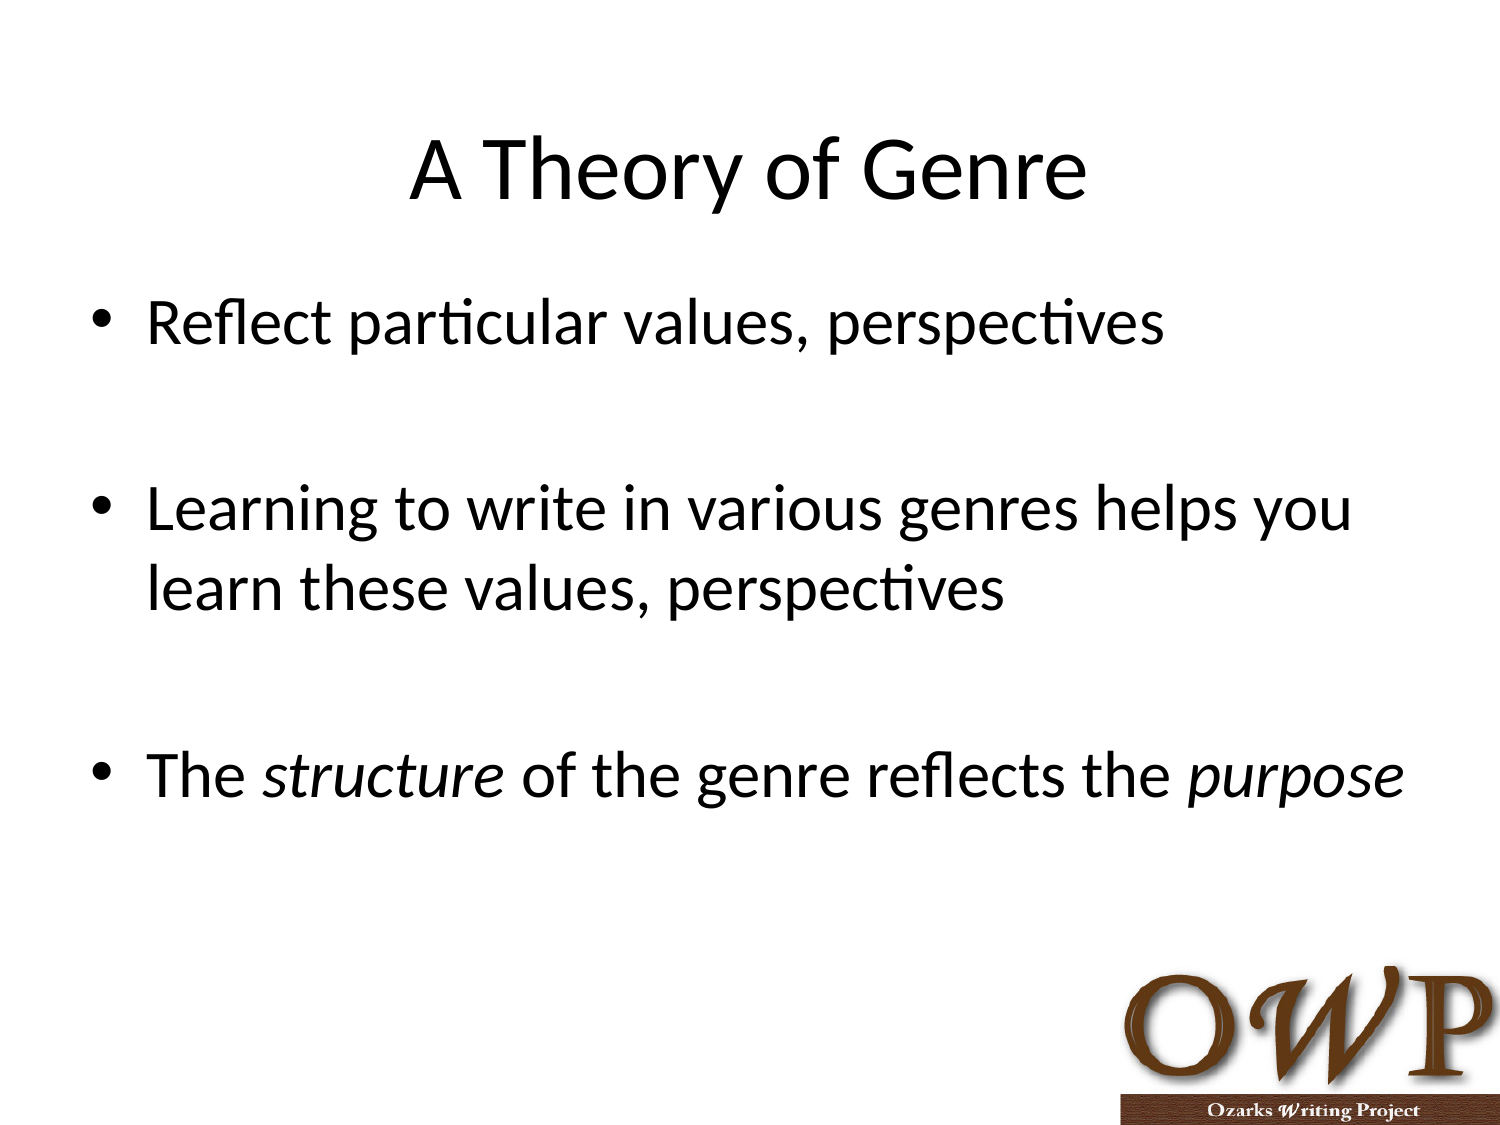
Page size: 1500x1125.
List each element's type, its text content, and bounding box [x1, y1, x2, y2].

title A Theory of Genre [75, 45, 1425, 233]
list Reflect particular values, perspectives Learning to write in various genres helps you learn these values, perspectives The structure of the genre reflects the purpose [75, 262, 1425, 1078]
picture [1120, 957, 1500, 1125]
